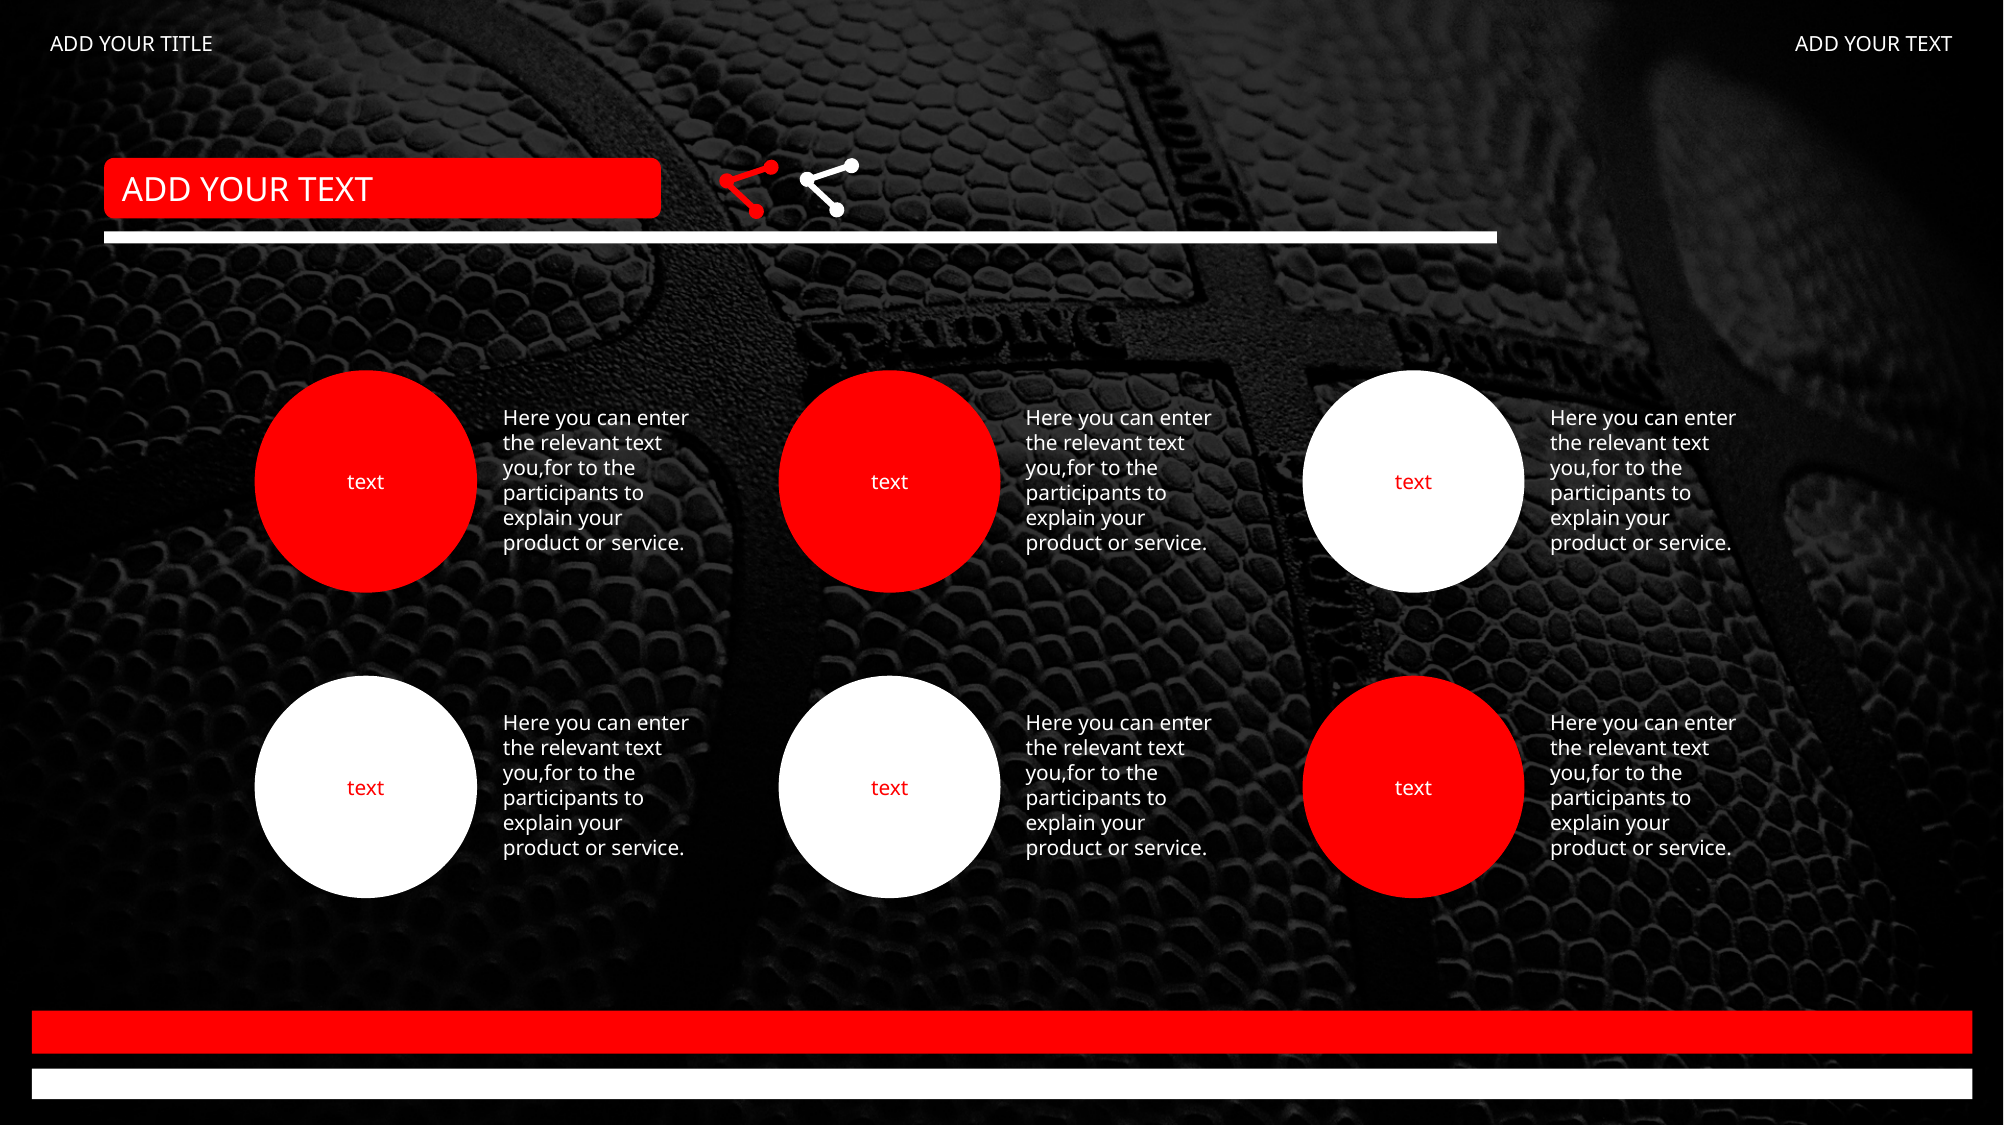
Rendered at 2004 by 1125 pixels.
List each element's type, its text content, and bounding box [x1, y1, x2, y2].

picture [0, 0, 2004, 1125]
text_box text [254, 675, 477, 899]
text_box text [254, 370, 477, 593]
text_box text [1302, 675, 1524, 899]
text_box text [778, 675, 999, 899]
text_box [31, 1068, 1973, 1100]
text_box ADD YOUR TEXT [1780, 23, 1968, 64]
text_box [799, 158, 860, 218]
text_box Here you can enter the relevant text you,for to the participants to explain your product or service. [999, 697, 1252, 873]
text_box Here you can enter the relevant text you,for to the participants to explain your product or service. [477, 697, 729, 873]
text_box text [778, 370, 999, 593]
text_box text [1302, 370, 1524, 593]
text_box Here you can enter the relevant text you,for to the participants to explain your product or service. [999, 391, 1252, 568]
text_box Here you can enter the relevant text you,for to the participants to explain your product or service. [1524, 391, 1776, 568]
text_box ADD YOUR TEXT [104, 157, 661, 219]
text_box Here you can enter the relevant text you,for to the participants to explain your product or service. [1524, 697, 1776, 873]
text_box [31, 1010, 1973, 1054]
text_box [104, 231, 1497, 244]
text_box Here you can enter the relevant text you,for to the participants to explain your product or service. [477, 391, 729, 568]
text_box ADD YOUR TITLE [35, 23, 228, 64]
text_box [719, 159, 779, 219]
